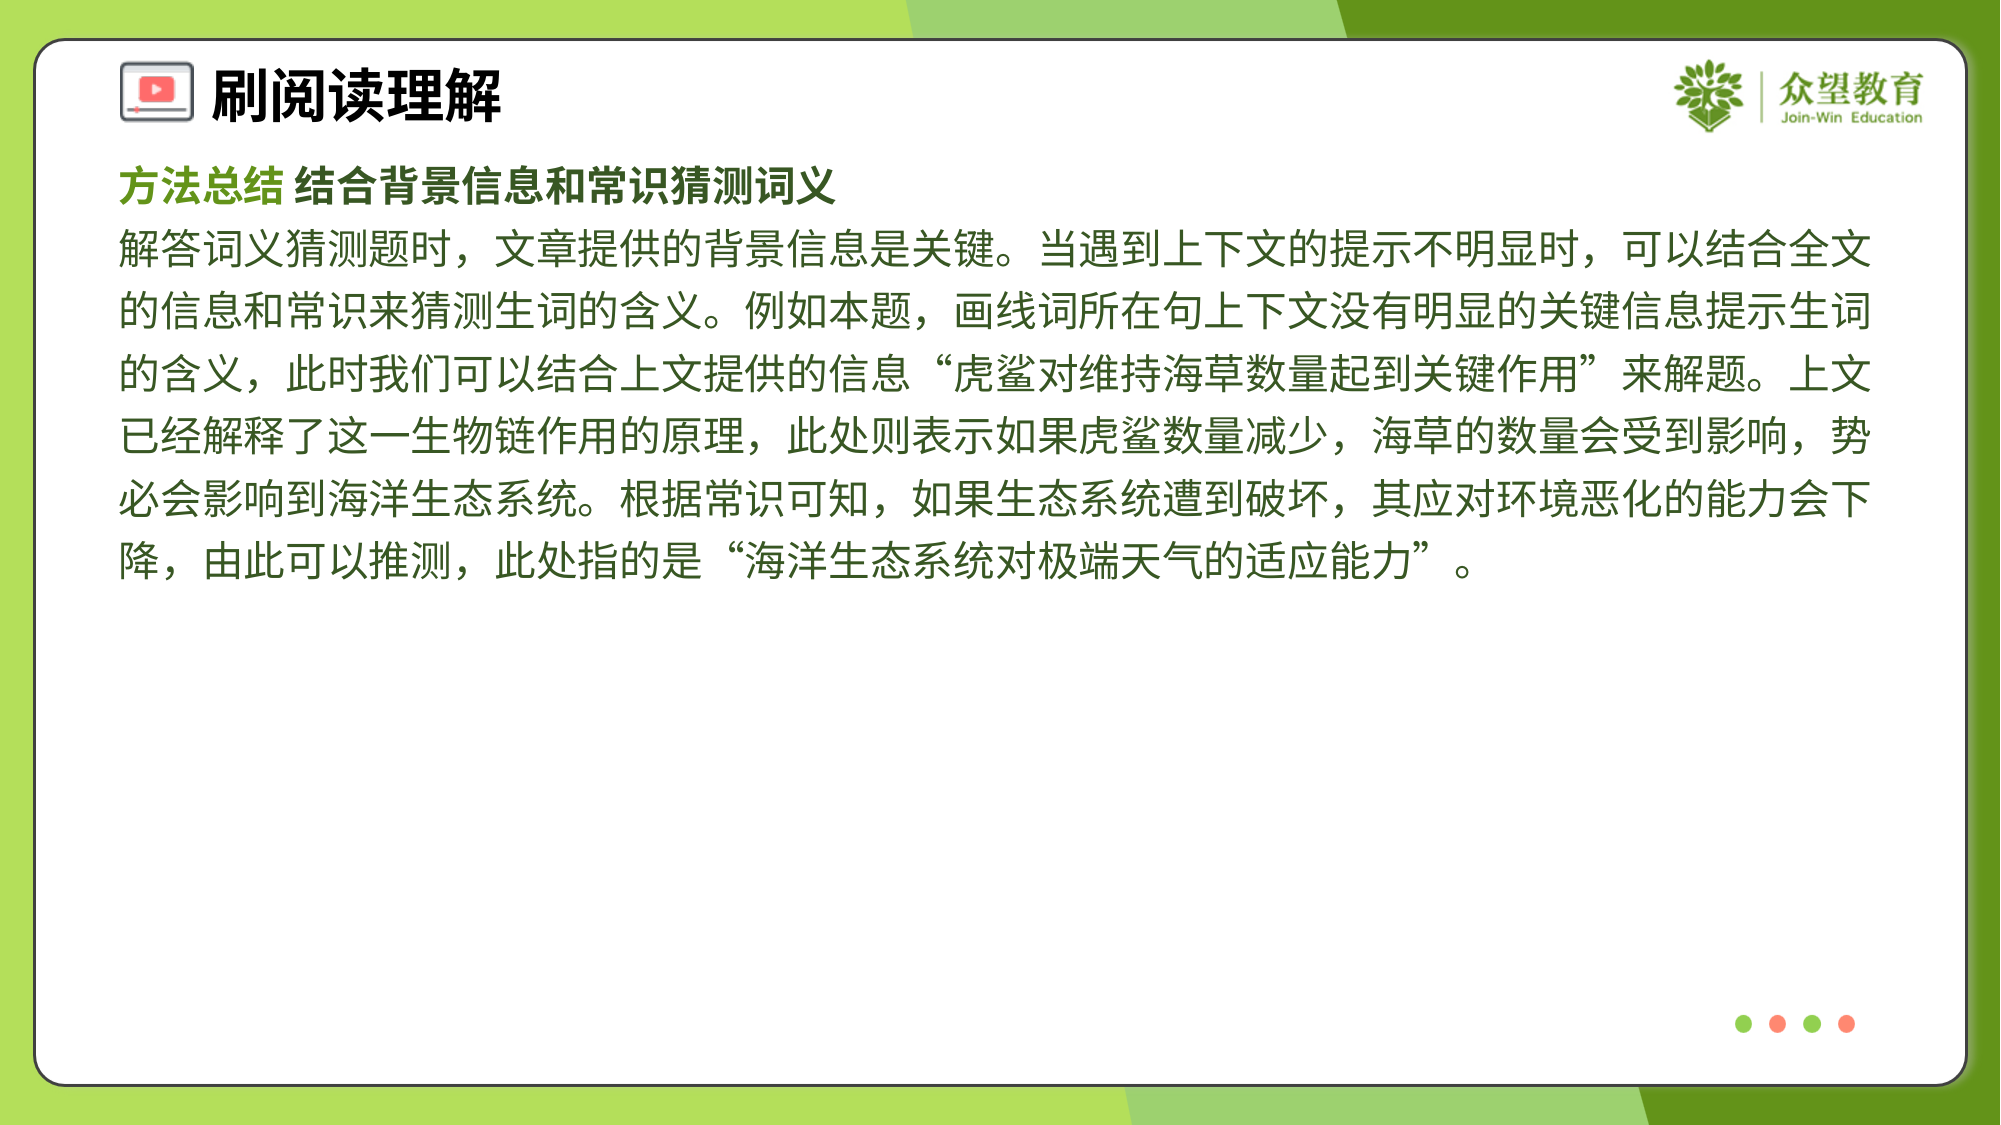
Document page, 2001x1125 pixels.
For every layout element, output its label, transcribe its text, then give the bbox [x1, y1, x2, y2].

text_box 方法总结 结合背景信息和常识猜测词义 解答词义猜测题时，文章提供的背景信息是关键。当遇到上下文的提示不明显时，可以结合全文的信息和常识来猜测生词的含义。例如本题，画线词所在句上下文没有明显的关键信息提示生词的含义，此时我们可以结合上文提供的信息“虎鲨对维持海草数量起到关键作用”来解题。上文已经解释了这一生物链作用的原理，此处则表示如果虎鲨数量减少，海草的数量会受到影响，势必会影响到海洋生态系统。根据常识可知，如果生态系统遭到破坏，其应对环境恶化的能力会下降，由此可以推测，此处指的是“海洋生态系统对极端天气的适应能力”。 [118, 147, 1883, 581]
picture [0, 0, 2000, 1125]
